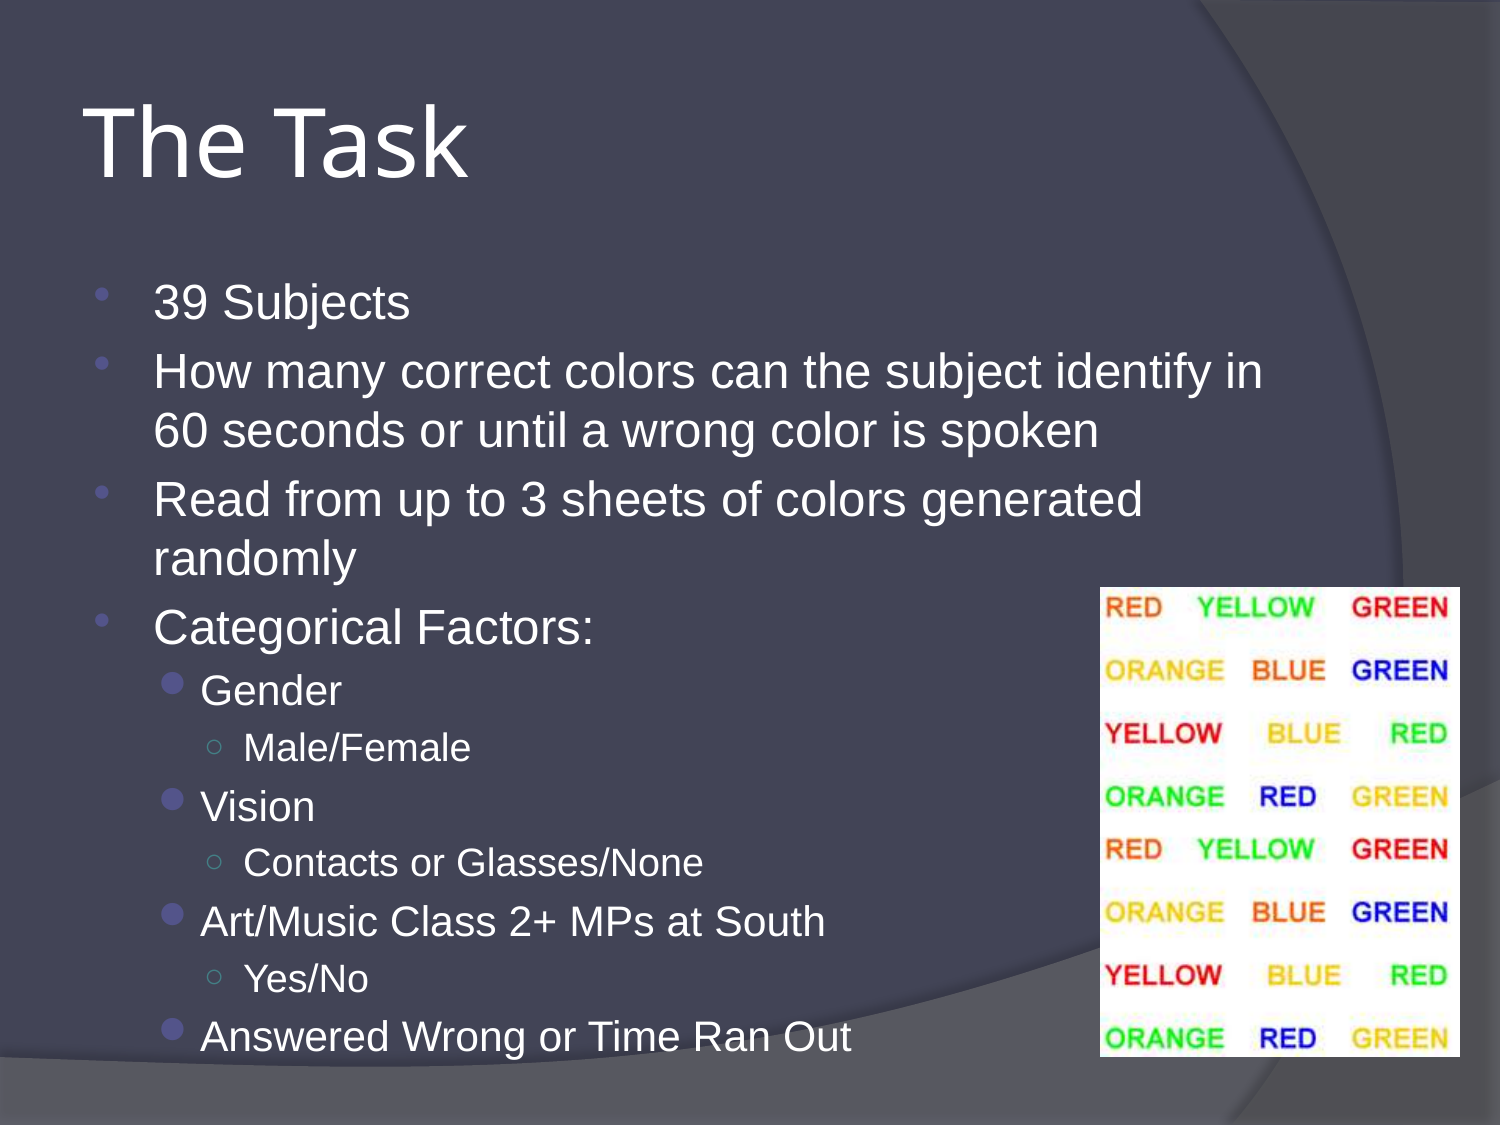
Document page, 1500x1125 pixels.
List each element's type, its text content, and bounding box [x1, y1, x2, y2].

title The Task [75, 45, 1300, 233]
list 39 Subjects How many correct colors can the subject identify in 60 seconds or until a wrong color is spoken Read from up to 3 sheets of colors generated randomly Categorical Factors: Gender Male/Female Vision Contacts or Glasses/None Art/Music Class 2+ MPs at South Yes/No Answered Wrong or Time Ran Out [75, 262, 1300, 1075]
picture [1099, 587, 1460, 1057]
